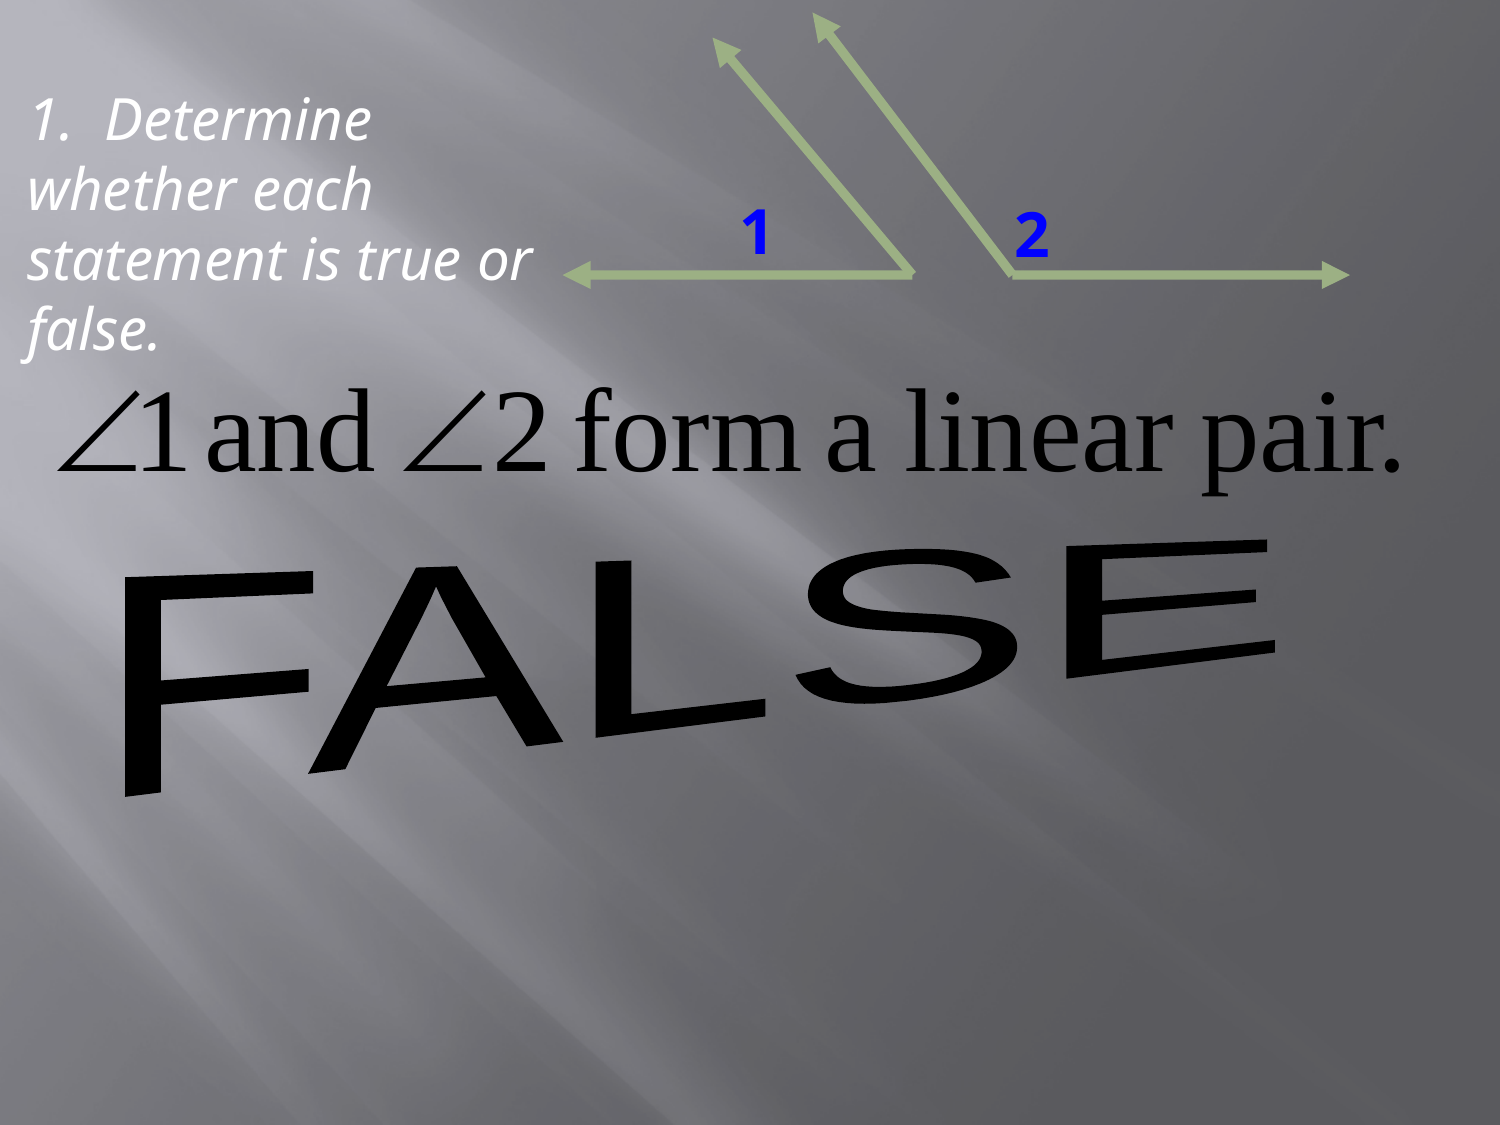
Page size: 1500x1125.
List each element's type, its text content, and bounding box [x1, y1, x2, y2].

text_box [37, 362, 1426, 522]
text_box 2 [999, 187, 1163, 278]
text_box [563, 268, 912, 282]
text_box [712, 37, 836, 184]
text_box 1. Determine whether each statement is true or false. [12, 74, 563, 370]
text_box [812, 12, 999, 258]
text_box [1163, 268, 1351, 282]
text_box 1 [724, 184, 888, 275]
